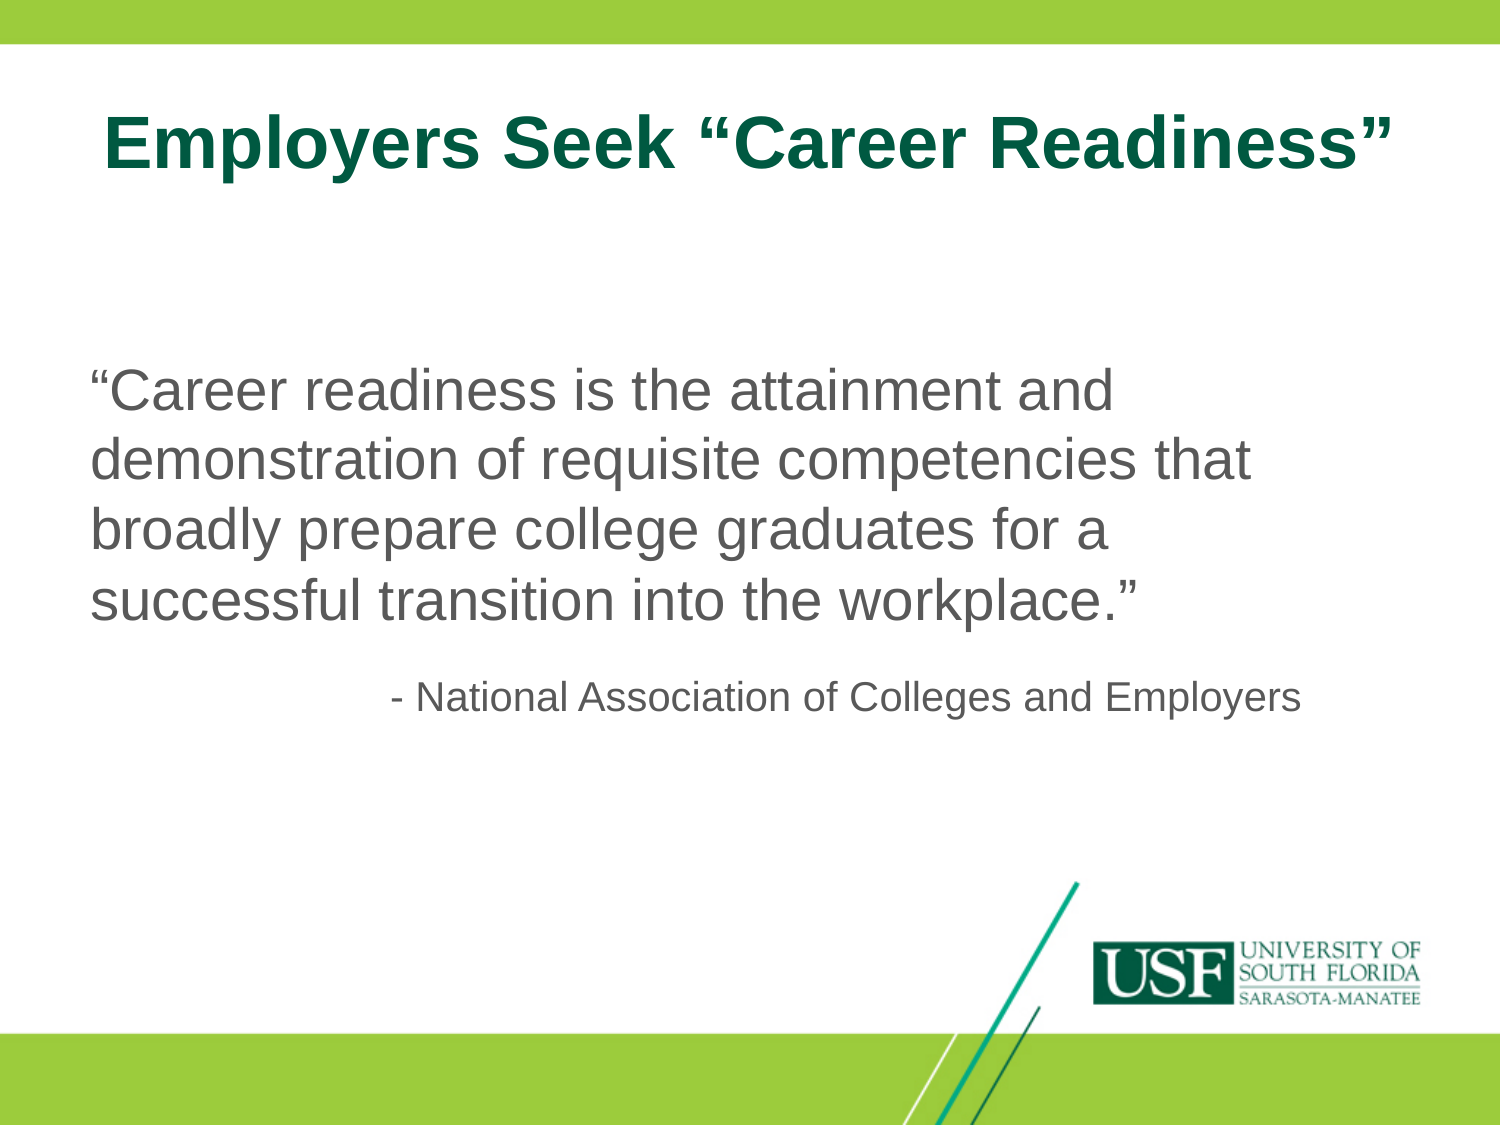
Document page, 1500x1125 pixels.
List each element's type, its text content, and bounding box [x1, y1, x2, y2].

title Employers Seek “Career Readiness” [75, 45, 1425, 233]
list “Career readiness is the attainment and demonstration of requisite competencies that broadly prepare college graduates for a successful transition into the workplace.” - National Association of Colleges and Employers [75, 262, 1425, 1005]
picture [0, 0, 1500, 1125]
